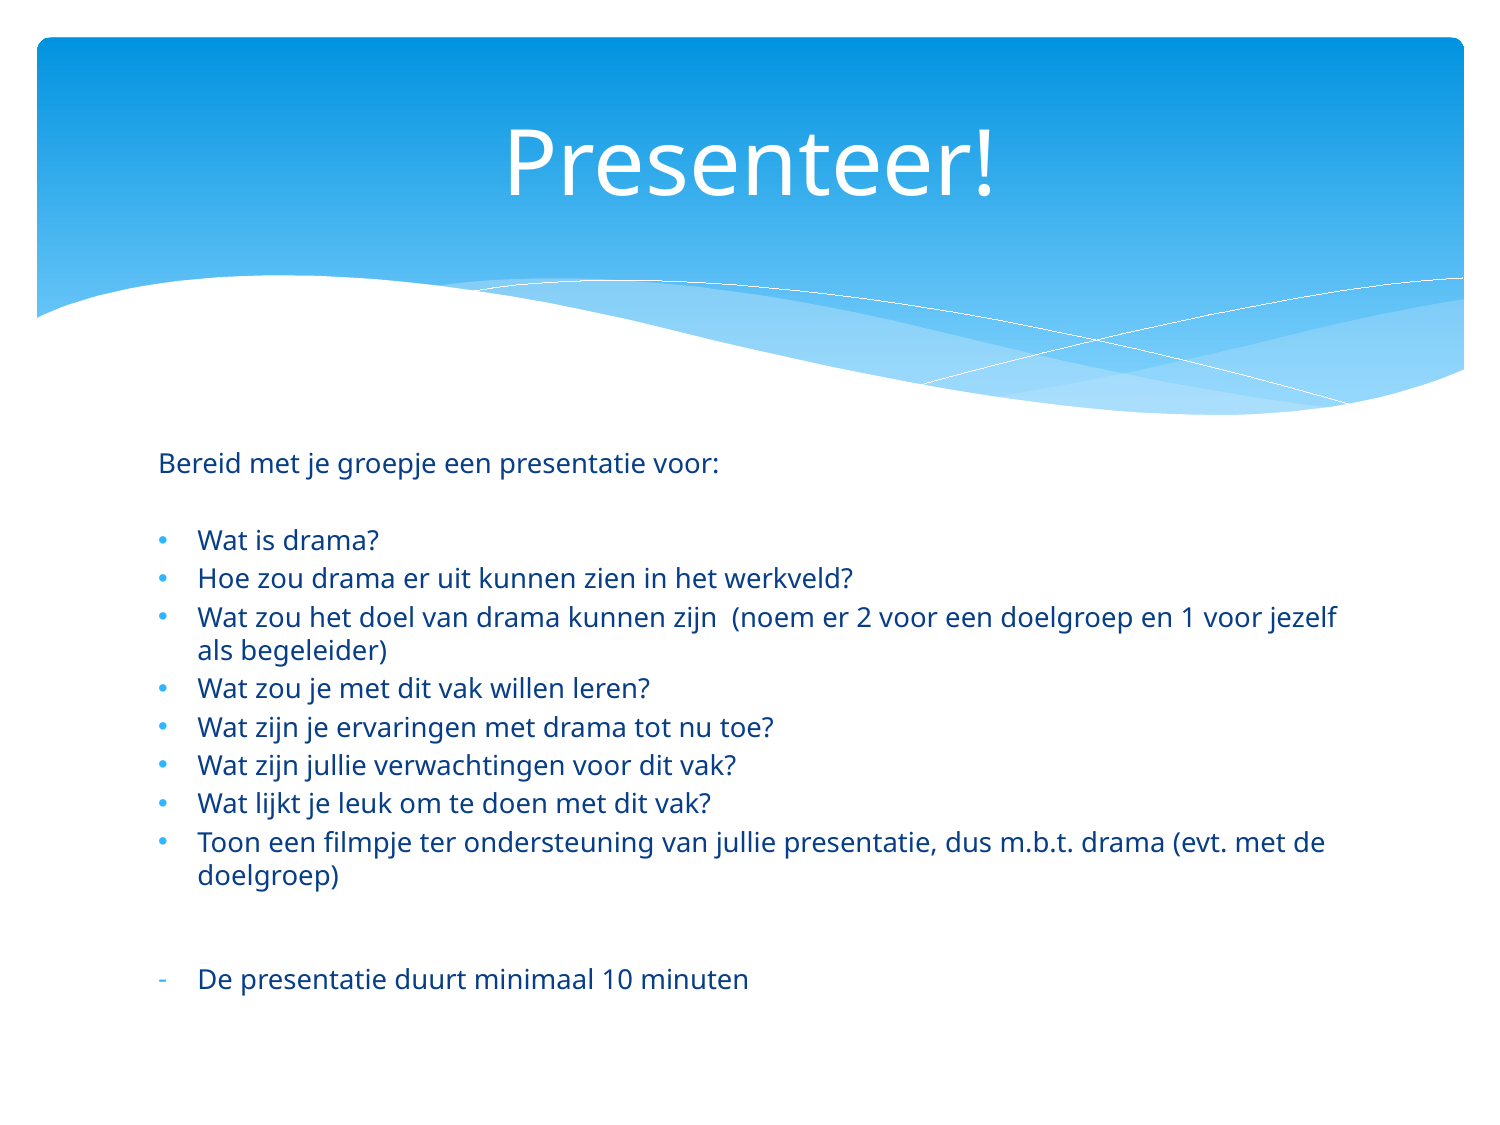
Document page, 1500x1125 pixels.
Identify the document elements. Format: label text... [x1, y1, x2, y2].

title Presenteer! [75, 55, 1425, 261]
list Bereid met je groepje een presentatie voor: Wat is drama? Hoe zou drama er uit kunnen zien in het werkveld? Wat zou het doel van drama kunnen zijn (noem er 2 voor een doelgroep en 1 voor jezelf als begeleider) Wat zou je met dit vak willen leren? Wat zijn je ervaringen met drama tot nu toe? Wat zijn jullie verwachtingen voor dit vak? Wat lijkt je leuk om te doen met dit vak? Toon een filmpje ter ondersteuning van jullie presentatie, dus m.b.t. drama (evt. met de doelgroep) De presentatie duurt minimaal 10 minuten [143, 438, 1359, 1005]
